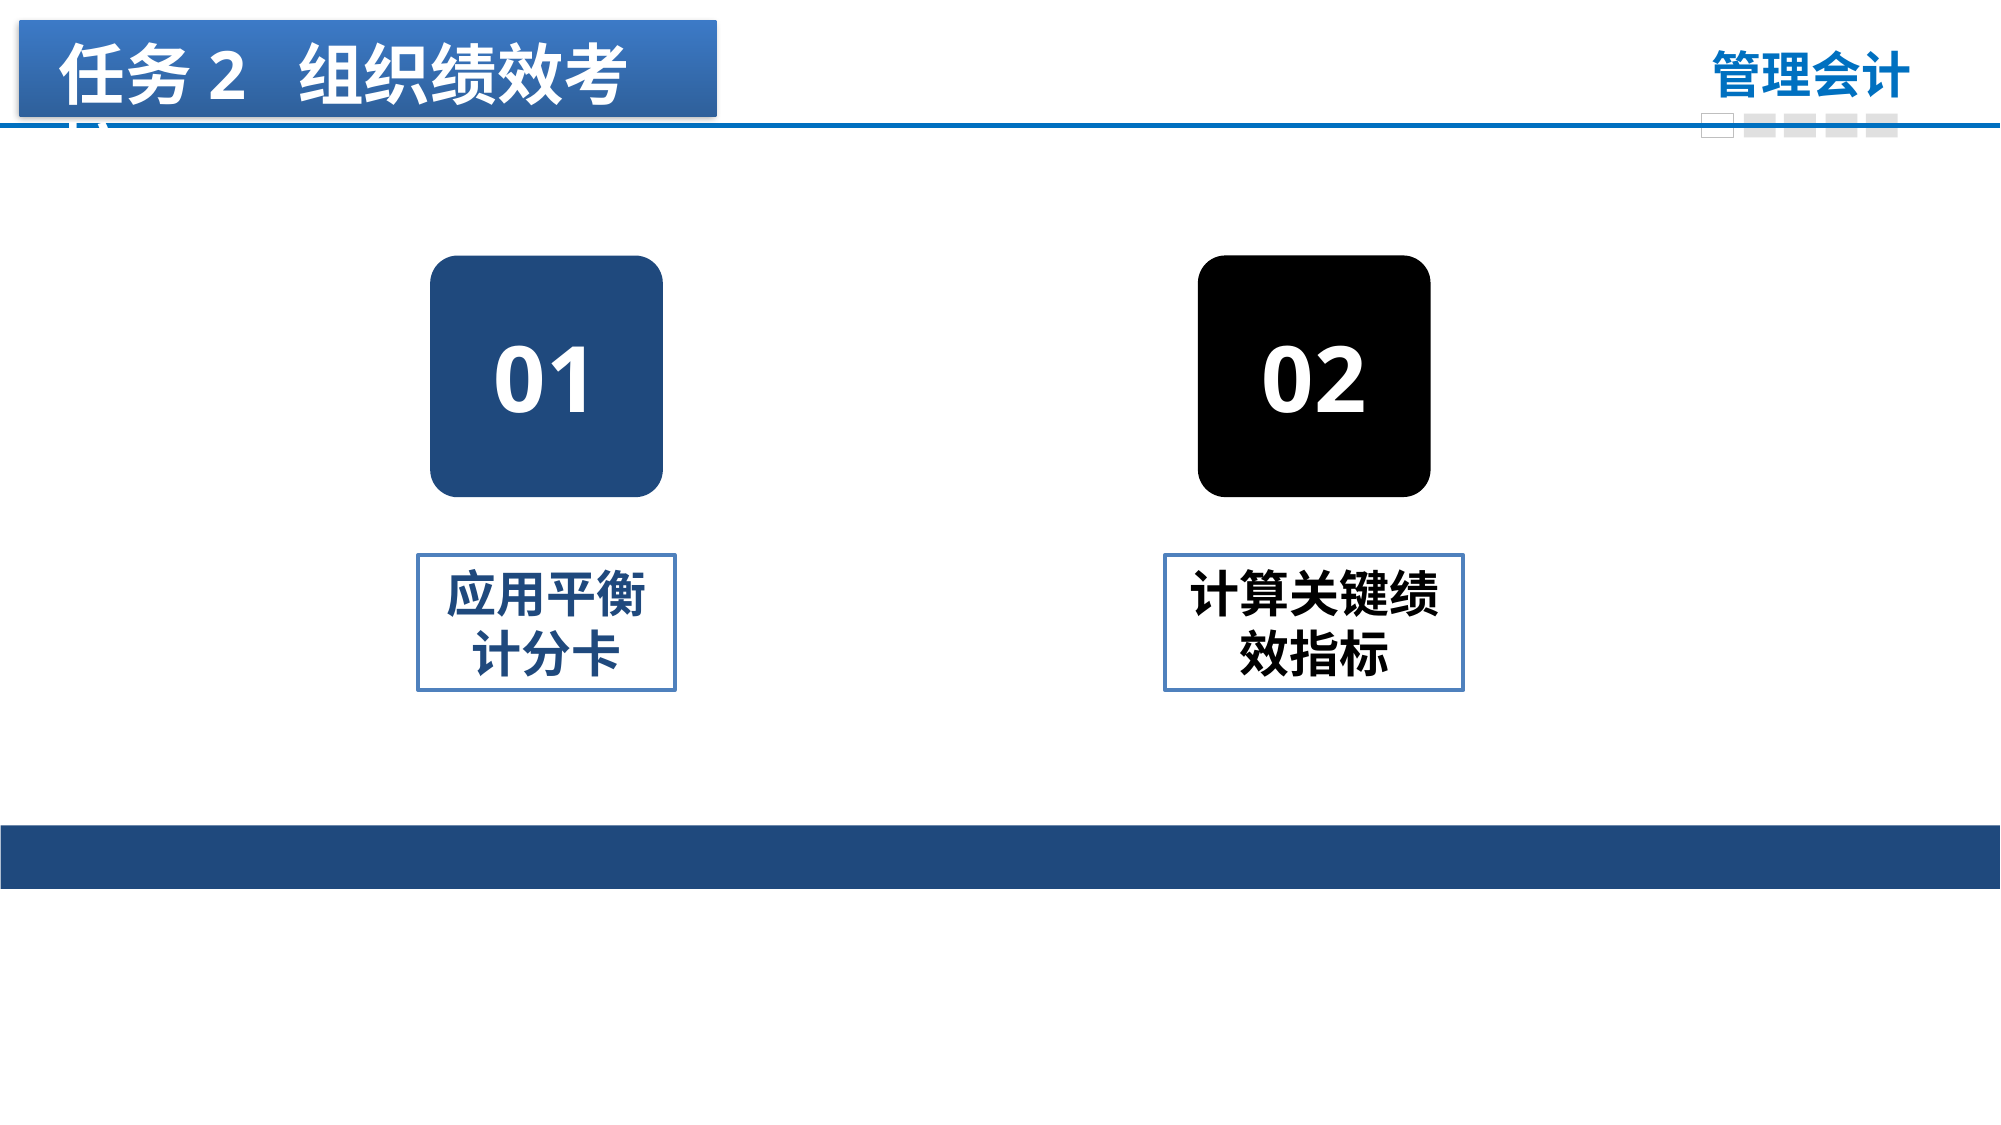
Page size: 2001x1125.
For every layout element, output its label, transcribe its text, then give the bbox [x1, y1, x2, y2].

text_box [0, 823, 2000, 891]
text_box 计算关键绩效指标 [1163, 553, 1465, 692]
text_box [428, 253, 665, 500]
text_box 01 [486, 320, 606, 431]
text_box 应用平衡计分卡 [416, 553, 677, 692]
text_box 02 [1254, 320, 1374, 431]
text_box [1195, 253, 1433, 500]
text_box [19, 20, 717, 122]
